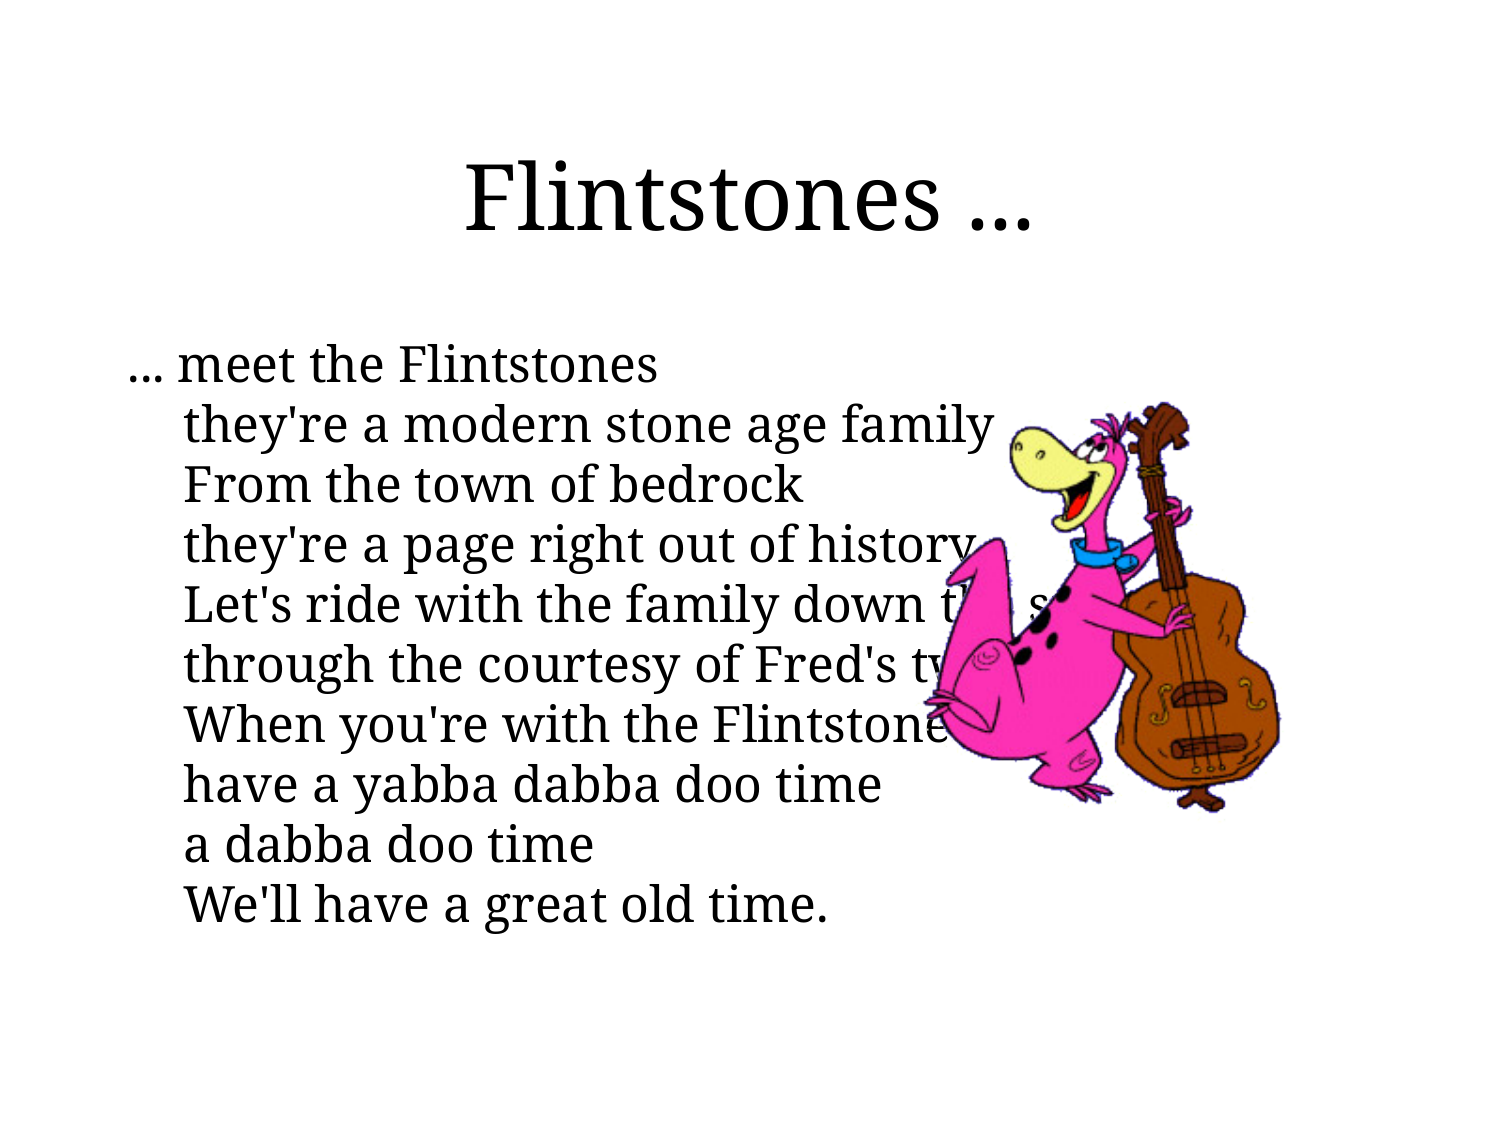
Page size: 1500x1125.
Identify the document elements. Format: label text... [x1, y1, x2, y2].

title Flintstones ... [112, 99, 1388, 288]
list ... meet the Flintstones they're a modern stone age family From the town of bedrock they're a page right out of history. Let's ride with the family down the street through the courtesy of Fred's two feet When you're with the Flintstones have a yabba dabba doo time a dabba doo time We'll have a great old time. [112, 324, 1388, 1001]
picture [912, 387, 1288, 825]
